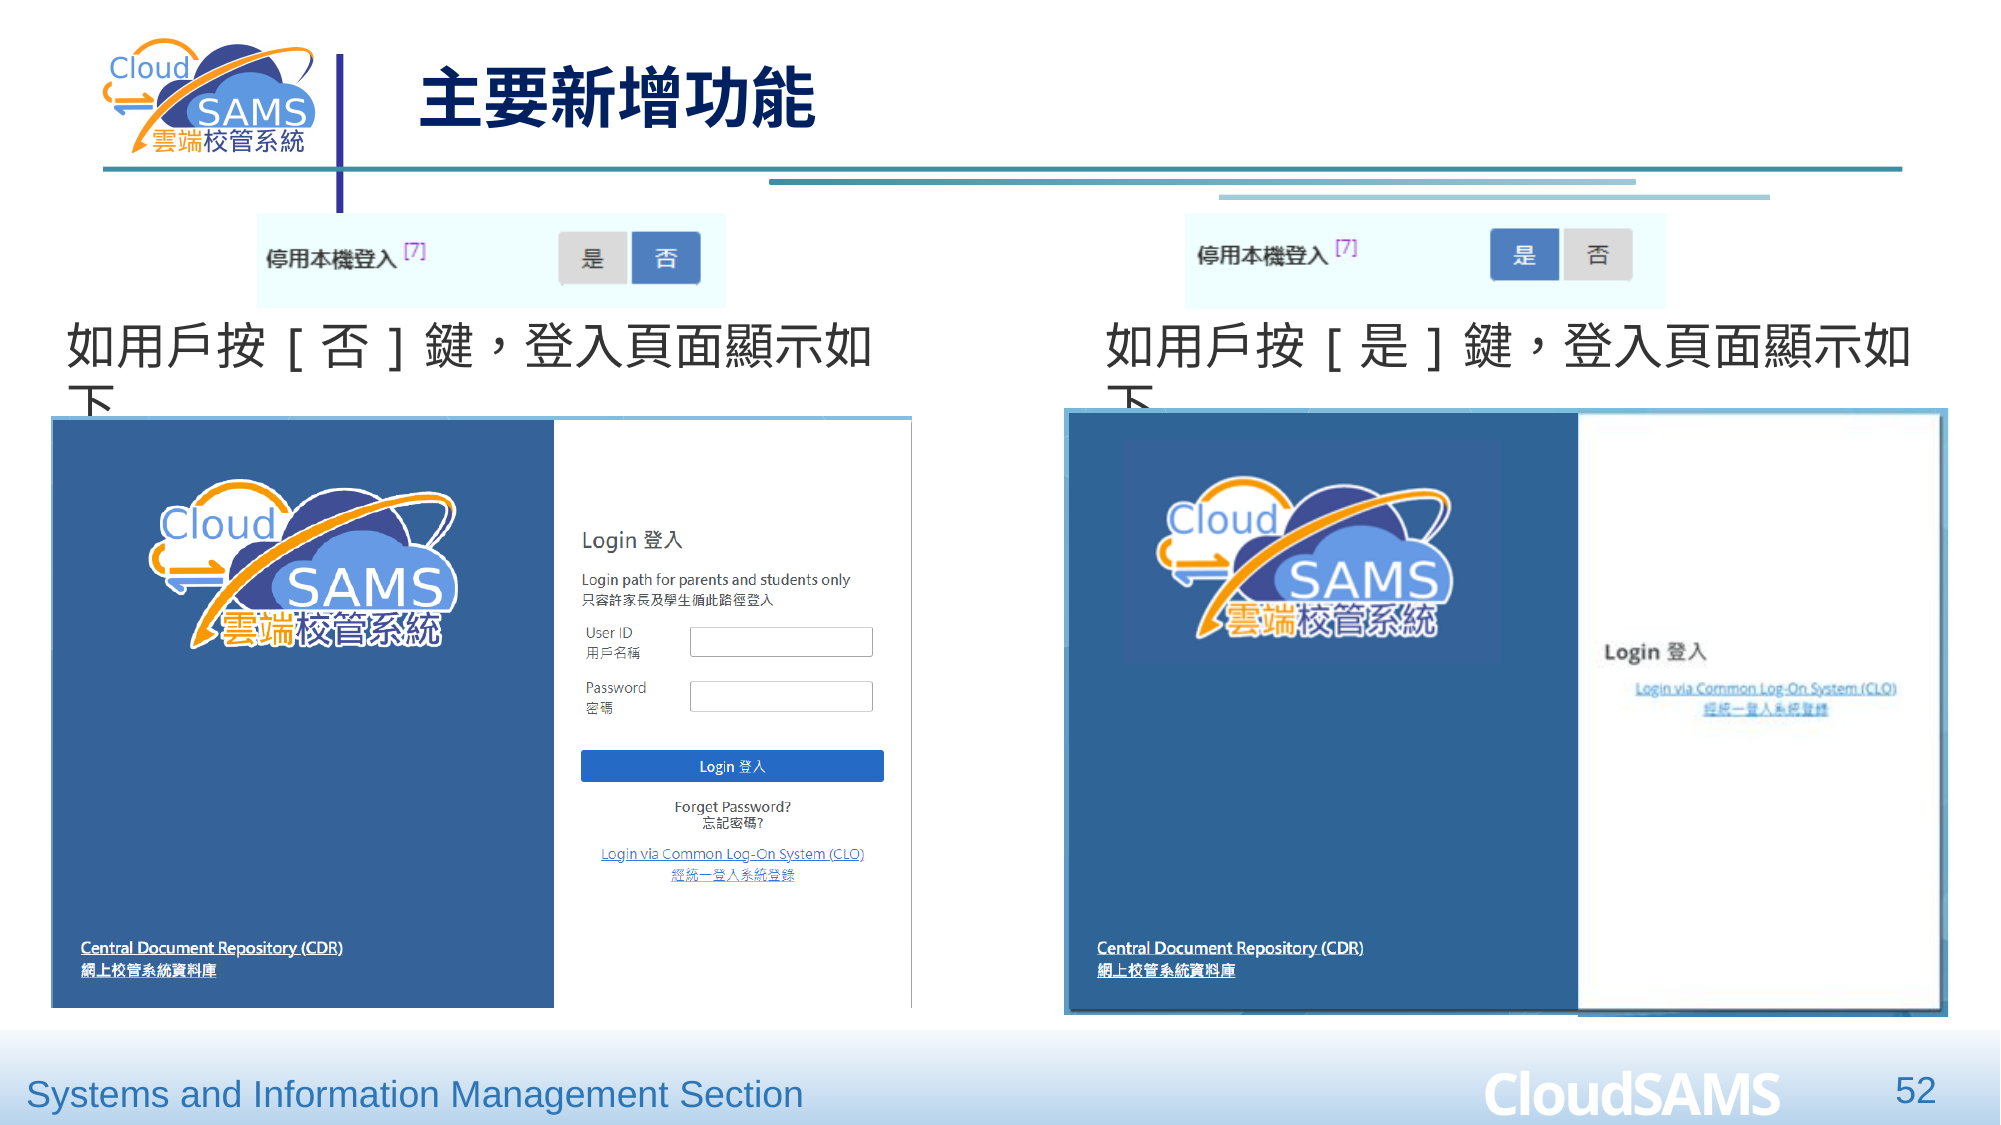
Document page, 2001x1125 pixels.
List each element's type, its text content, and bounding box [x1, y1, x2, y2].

slide_number 52 [1755, 1059, 1952, 1125]
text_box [51, 213, 912, 1009]
picture [87, 7, 349, 175]
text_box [1063, 213, 1949, 1017]
text_box 主要新增功能 [402, 47, 848, 143]
